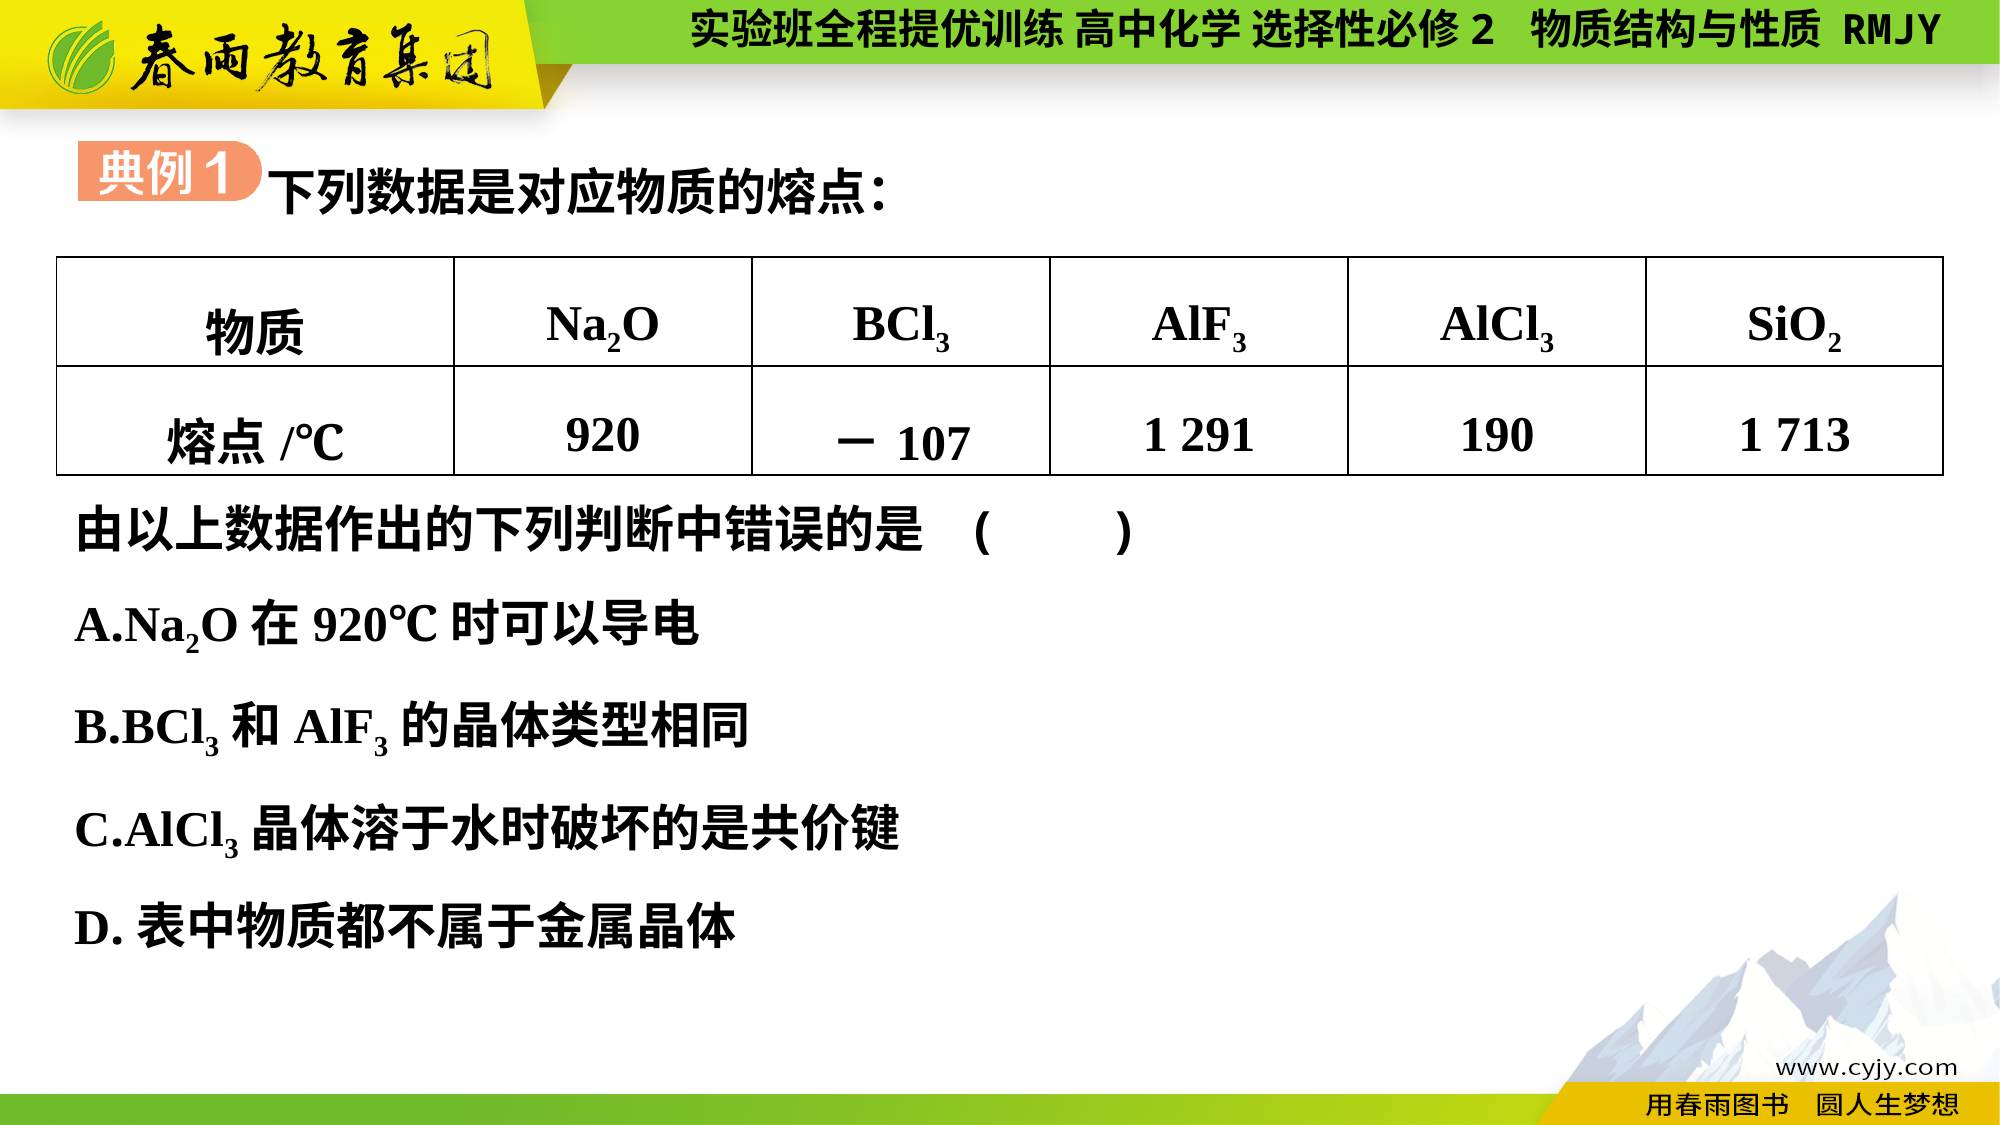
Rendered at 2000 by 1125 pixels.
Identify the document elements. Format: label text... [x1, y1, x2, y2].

table_cell 熔点/℃ [57, 367, 453, 474]
table_header AlF3 [1051, 258, 1347, 365]
table_header 物质 [57, 258, 453, 365]
table_cell 1 713 [1647, 367, 1942, 474]
table_header BCl3 [753, 258, 1049, 365]
list 下列数据是对应物质的熔点： 由以上数据作出的下列判断中错误的是 ( ) A.Na2O在920℃时可以导电 B.BCl3和AlF3的晶体类型相同 C.AlCl3晶体溶于水时破坏的是共价键 D.表中物质都不属于金属晶体 [59, 122, 1944, 256]
table_cell 920 [455, 367, 751, 474]
table_cell －107 [753, 367, 1049, 474]
table_cell 190 [1349, 367, 1645, 474]
picture [0, 0, 2000, 1125]
list 下列数据是对应物质的熔点： 由以上数据作出的下列判断中错误的是 ( ) A.Na2O在920℃时可以导电 B.BCl3和AlF3的晶体类型相同 C.AlCl3晶体溶于水时破坏的是共价键 D.表中物质都不属于金属晶体 [59, 476, 1944, 933]
table_header Na2O [455, 258, 751, 365]
table_header AlCl3 [1349, 258, 1645, 365]
table_header SiO2 [1647, 258, 1942, 365]
table_cell 1 291 [1051, 367, 1347, 474]
